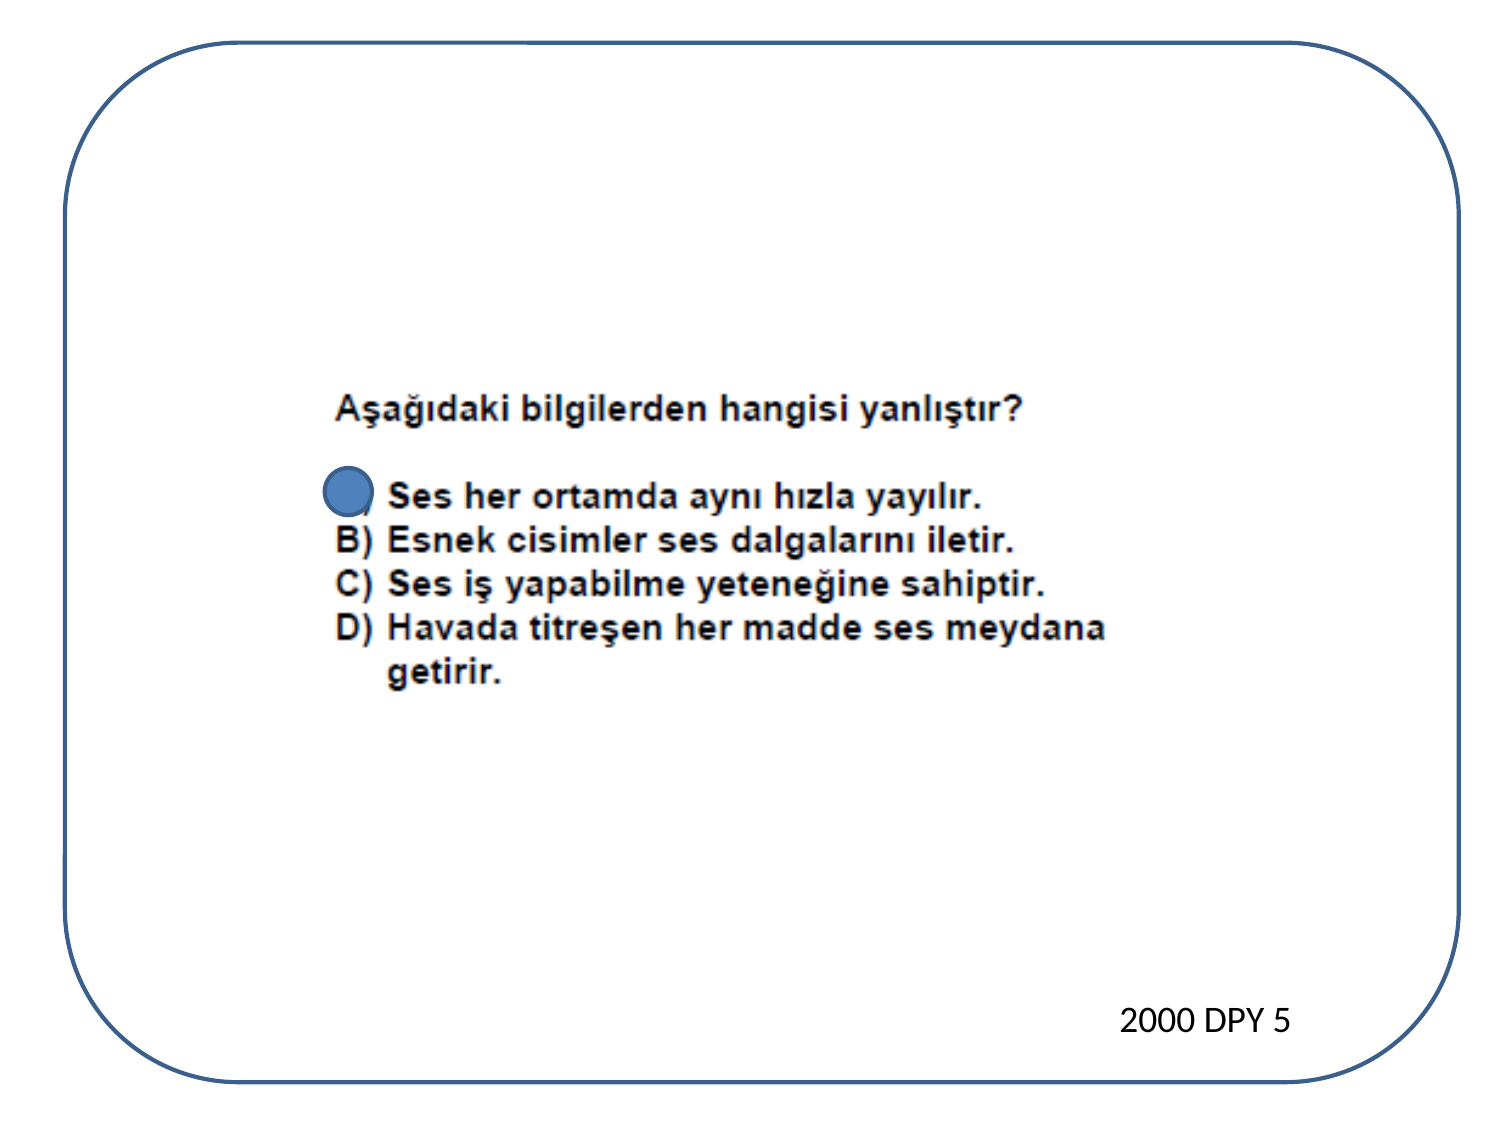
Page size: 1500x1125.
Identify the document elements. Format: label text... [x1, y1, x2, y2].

text_box 2000 DPY 5 [1104, 987, 1332, 1048]
text_box [62, 40, 1461, 1085]
picture [324, 373, 1173, 717]
